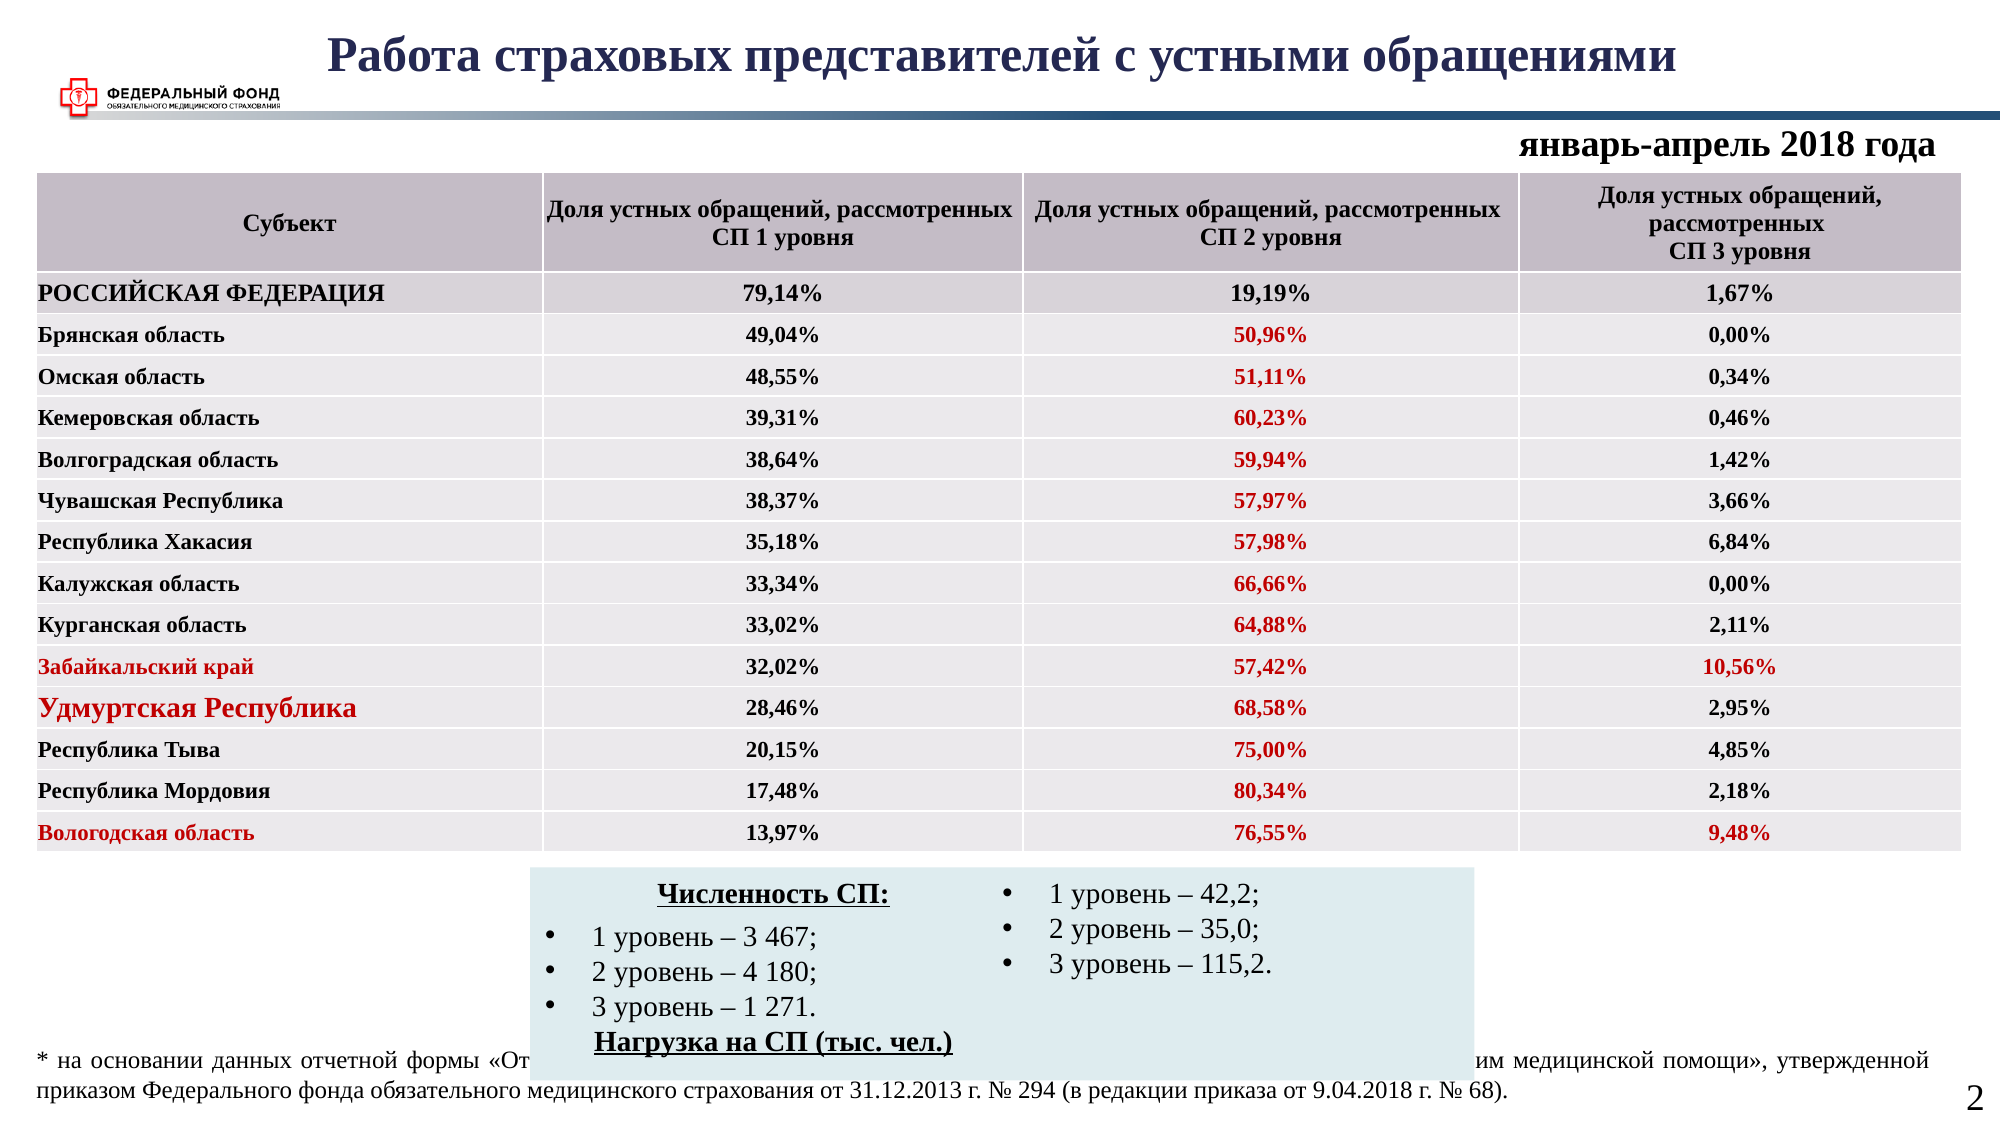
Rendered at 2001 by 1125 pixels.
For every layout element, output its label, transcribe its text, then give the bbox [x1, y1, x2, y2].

table_cell 33,34% [544, 563, 1022, 603]
table_cell 57,42% [1024, 646, 1518, 686]
table_header Доля устных обращений, рассмотренных СП 1 уровня [544, 173, 1022, 271]
table_cell Омская область [37, 356, 542, 395]
table_cell 9,48% [1520, 812, 1961, 851]
table_cell 79,14% [544, 273, 1022, 313]
table_cell Калужская область [37, 563, 542, 603]
table_cell Республика Тыва [37, 729, 542, 769]
table_cell 75,00% [1024, 729, 1518, 769]
table_header Доля устных обращений, рассмотренных СП 3 уровня [1520, 173, 1961, 271]
table_cell 3,66% [1520, 480, 1961, 520]
table_cell 10,56% [1520, 646, 1961, 686]
table_cell 39,31% [544, 397, 1022, 437]
table_cell 1,67% [1520, 273, 1961, 313]
table_cell 64,88% [1024, 604, 1518, 644]
table_cell 68,58% [1024, 687, 1518, 727]
table_cell 48,55% [544, 356, 1022, 395]
table_header Доля устных обращений, рассмотренных СП 2 уровня [1024, 173, 1518, 271]
table_cell 32,02% [544, 646, 1022, 686]
table_cell 57,97% [1024, 480, 1518, 520]
table_header Субъект [37, 173, 542, 271]
table_cell 60,23% [1024, 397, 1518, 437]
table_cell 76,55% [1024, 812, 1518, 851]
table_cell 33,02% [544, 604, 1022, 644]
table_cell Чувашская Республика [37, 480, 542, 520]
text_box * на основании данных отчетной формы «Отчет об информационном сопровождении застрахованных лиц на всех этапах оказания им медицинской помощи», утвержденной приказом Федерального фонда обязательного медицинского страхования от 31.12.2013 г. № 294 (в редакции приказа от 9.04.2018 г. № 68). [21, 1036, 1947, 1111]
table_cell Кемеровская область [37, 397, 542, 437]
table_cell 20,15% [544, 729, 1022, 769]
table_cell 1,42% [1520, 439, 1961, 478]
table_cell 49,04% [544, 314, 1022, 354]
table_cell 0,46% [1520, 397, 1961, 437]
picture [58, 103, 280, 120]
table_cell Республика Мордовия [37, 770, 542, 810]
table_cell Забайкальский край [37, 646, 542, 686]
table_cell 2,11% [1520, 604, 1961, 644]
slide_number 2 [1550, 1065, 2000, 1125]
table_cell Республика Хакасия [37, 522, 542, 561]
text_box Работа страховых представителей с устными обращениями [57, 6, 1947, 103]
table_cell 13,97% [544, 812, 1022, 851]
table_cell 0,00% [1520, 314, 1961, 354]
table_cell Брянская область [37, 314, 542, 354]
table_cell Волгоградская область [37, 439, 542, 478]
table_cell 80,34% [1024, 770, 1518, 810]
table_cell 2,95% [1520, 687, 1961, 727]
text_box Численность СП: 1 уровень – 3 467; 2 уровень – 4 180; 3 уровень – 1 271. Нагрузка на СП (тыс. чел.) 1 уровень – 42,2; 2 уровень – 35,0; 3 уровень – 115,2. [530, 867, 1475, 1081]
table_cell 28,46% [544, 687, 1022, 727]
table_cell 66,66% [1024, 563, 1518, 603]
table_cell Курганская область [37, 604, 542, 644]
table_cell 4,85% [1520, 729, 1961, 769]
table_cell Вологодская область [37, 812, 542, 851]
table_cell Удмуртская Республика [37, 687, 542, 727]
table_cell 51,11% [1024, 356, 1518, 395]
table_cell 35,18% [544, 522, 1022, 561]
table_cell 6,84% [1520, 522, 1961, 561]
table_cell 2,18% [1520, 770, 1961, 810]
table_cell РОССИЙСКАЯ ФЕДЕРАЦИЯ [37, 273, 542, 313]
table_cell 0,00% [1520, 563, 1961, 603]
text_box январь-апрель 2018 года [1504, 111, 1952, 172]
table_cell 0,34% [1520, 356, 1961, 395]
table_cell 50,96% [1024, 314, 1518, 354]
table_cell 57,98% [1024, 522, 1518, 561]
table_cell 38,37% [544, 480, 1022, 520]
table_cell 38,64% [544, 439, 1022, 478]
table_cell 17,48% [544, 770, 1022, 810]
table_cell 59,94% [1024, 439, 1518, 478]
table_cell 19,19% [1024, 273, 1518, 313]
